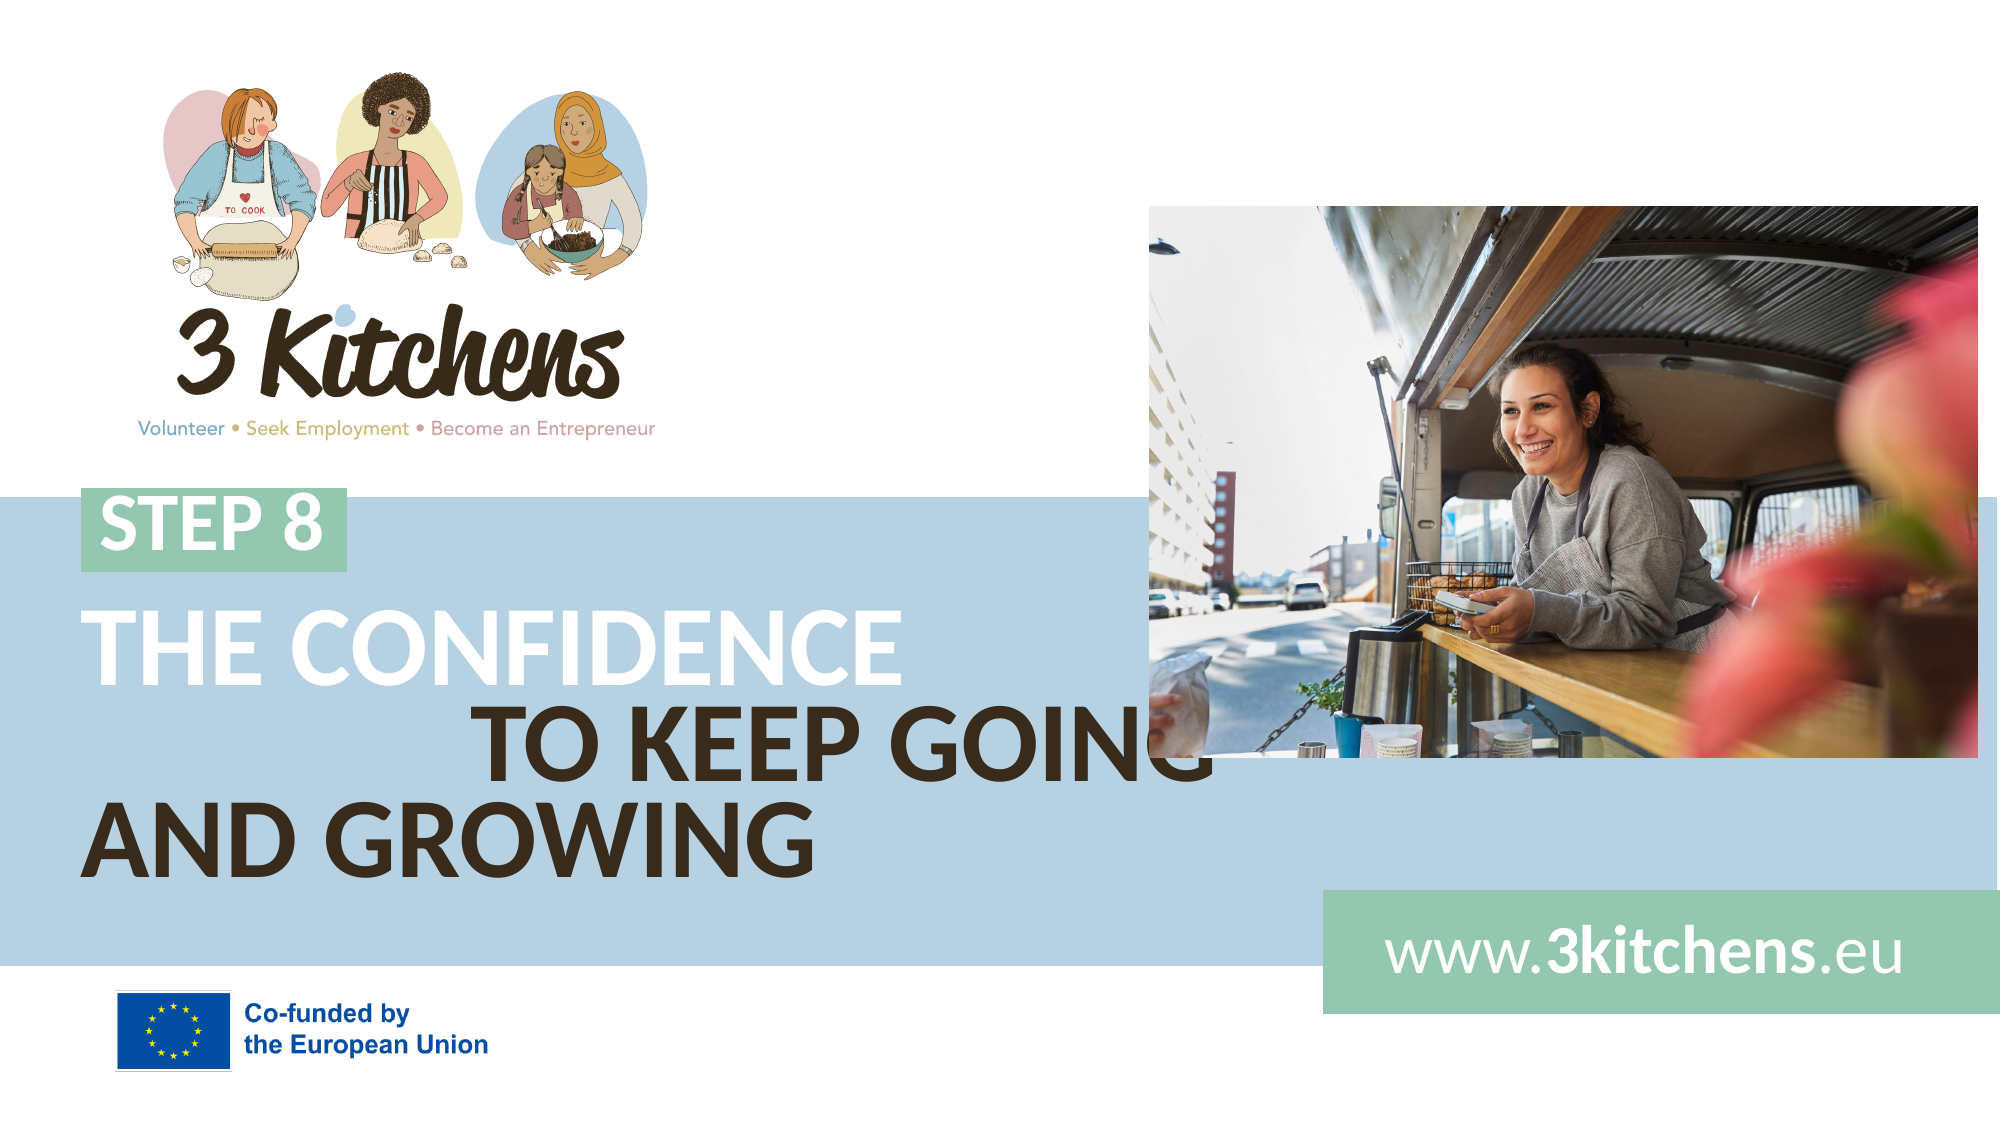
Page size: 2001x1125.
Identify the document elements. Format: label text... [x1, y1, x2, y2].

text_box THE CONFIDENCE TO KEEP GOING AND GROWING [65, 605, 1149, 693]
list www.3kitchens.eu [1323, 891, 1921, 1012]
picture [1149, 206, 1978, 758]
picture [105, 25, 712, 464]
picture [112, 988, 516, 1074]
text_box STEP 8. [65, 464, 912, 552]
